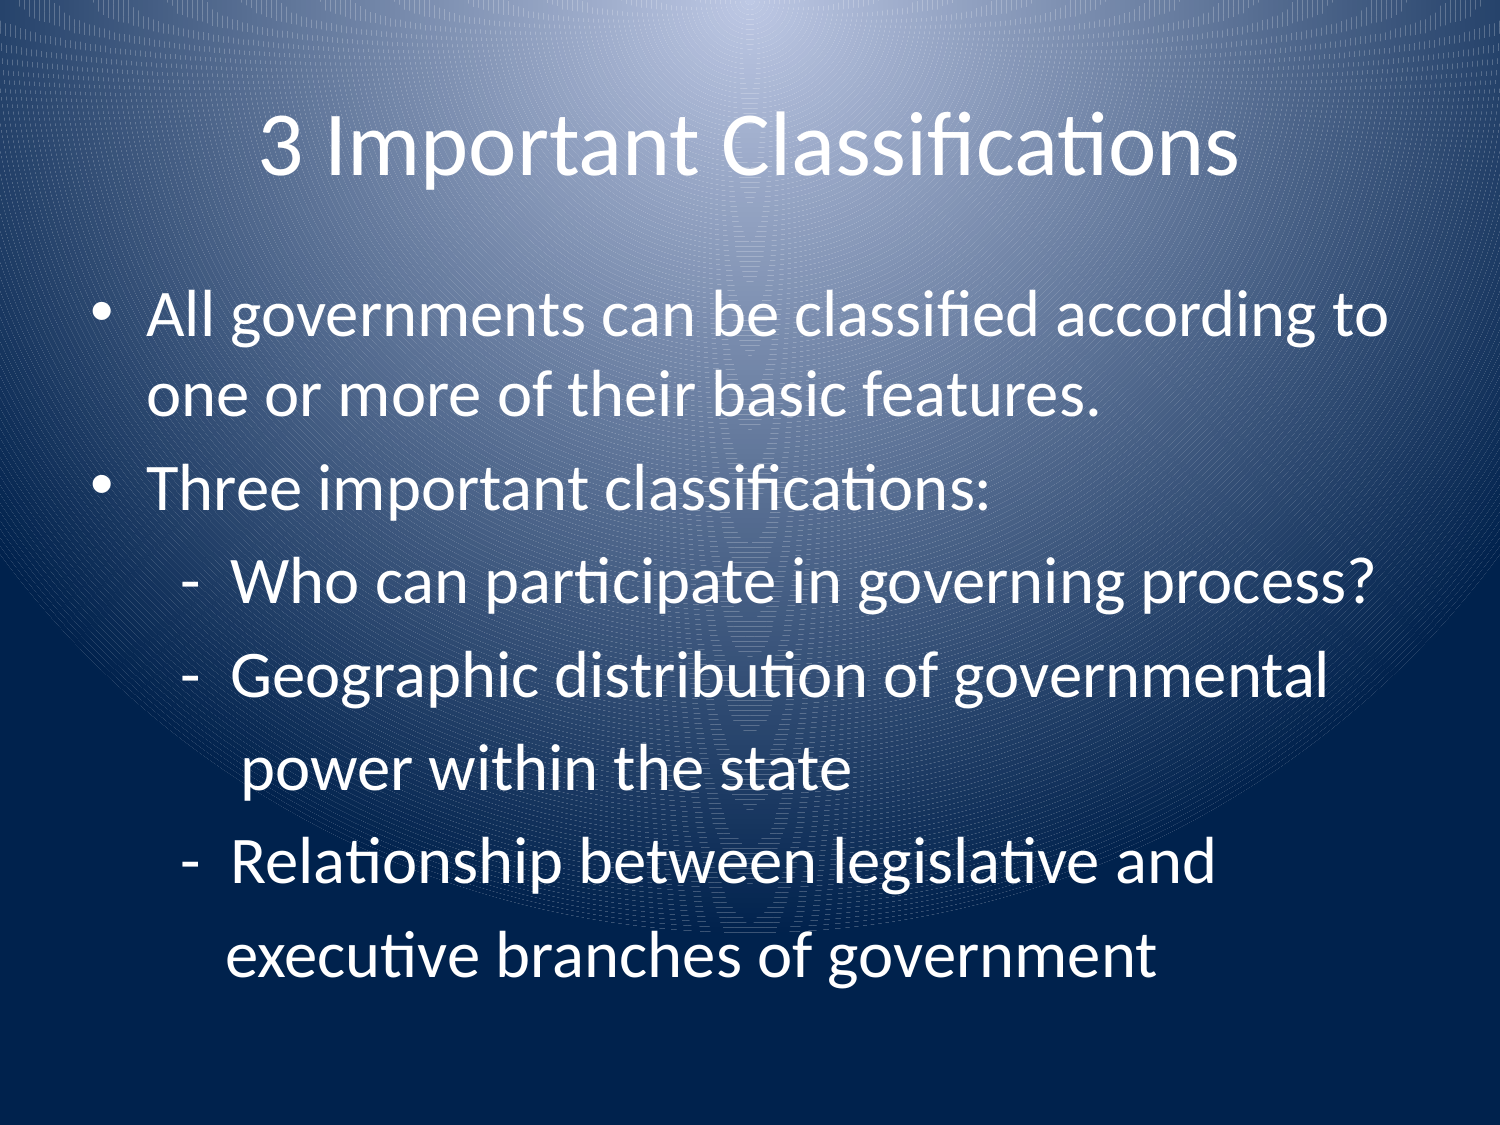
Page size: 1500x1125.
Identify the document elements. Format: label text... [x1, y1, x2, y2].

title 3 Important Classifications [75, 45, 1425, 233]
list All governments can be classified according to one or more of their basic features. Three important classifications: - Who can participate in governing process? - Geographic distribution of governmental power within the state - Relationship between legislative and executive branches of government [75, 262, 1425, 1005]
